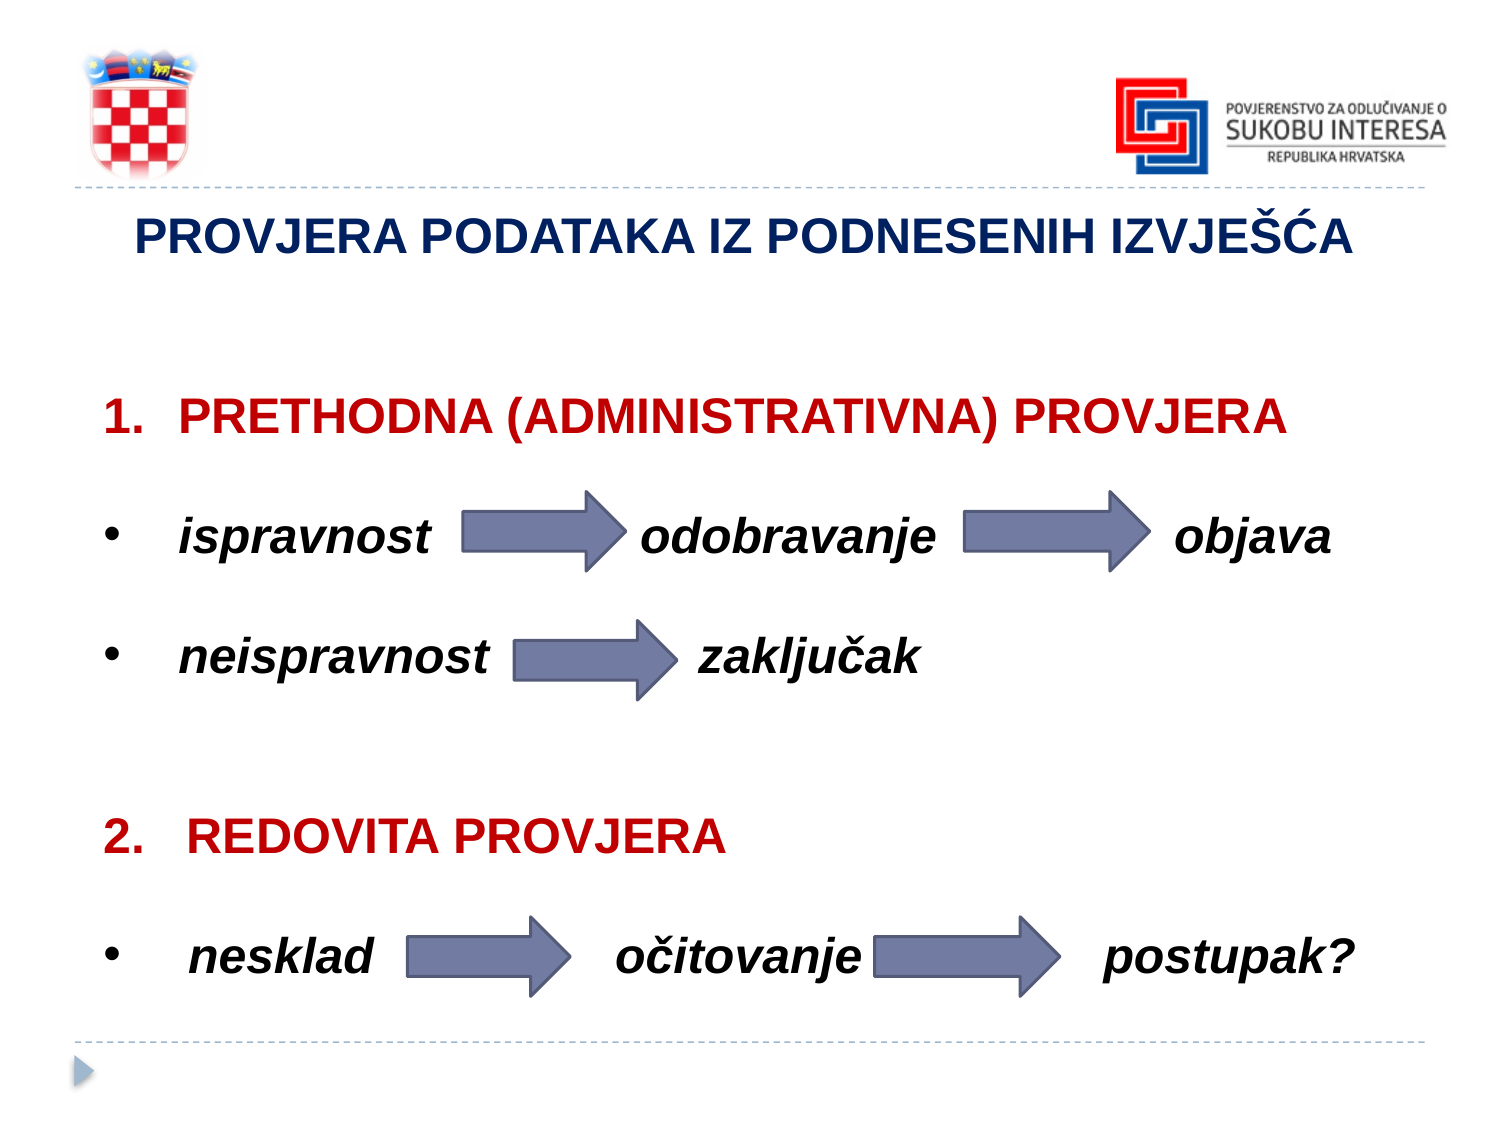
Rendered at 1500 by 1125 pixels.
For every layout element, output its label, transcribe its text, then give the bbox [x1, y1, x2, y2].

text_box [405, 915, 572, 998]
text_box [962, 490, 1151, 573]
text_box PROVJERA PODATAKA IZ PODNESENIH IZVJEŠĆA PRETHODNA (ADMINISTRATIVNA) PROVJERA ispravnost odobravanje objava neispravnost zaključak 2. REDOVITA PROVJERA nesklad očitovanje postupak? [88, 196, 1401, 1051]
title [149, 30, 1500, 194]
text_box [512, 619, 679, 702]
picture [1115, 66, 1451, 185]
text_box [873, 915, 1062, 998]
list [75, 42, 208, 185]
text_box [461, 490, 627, 573]
